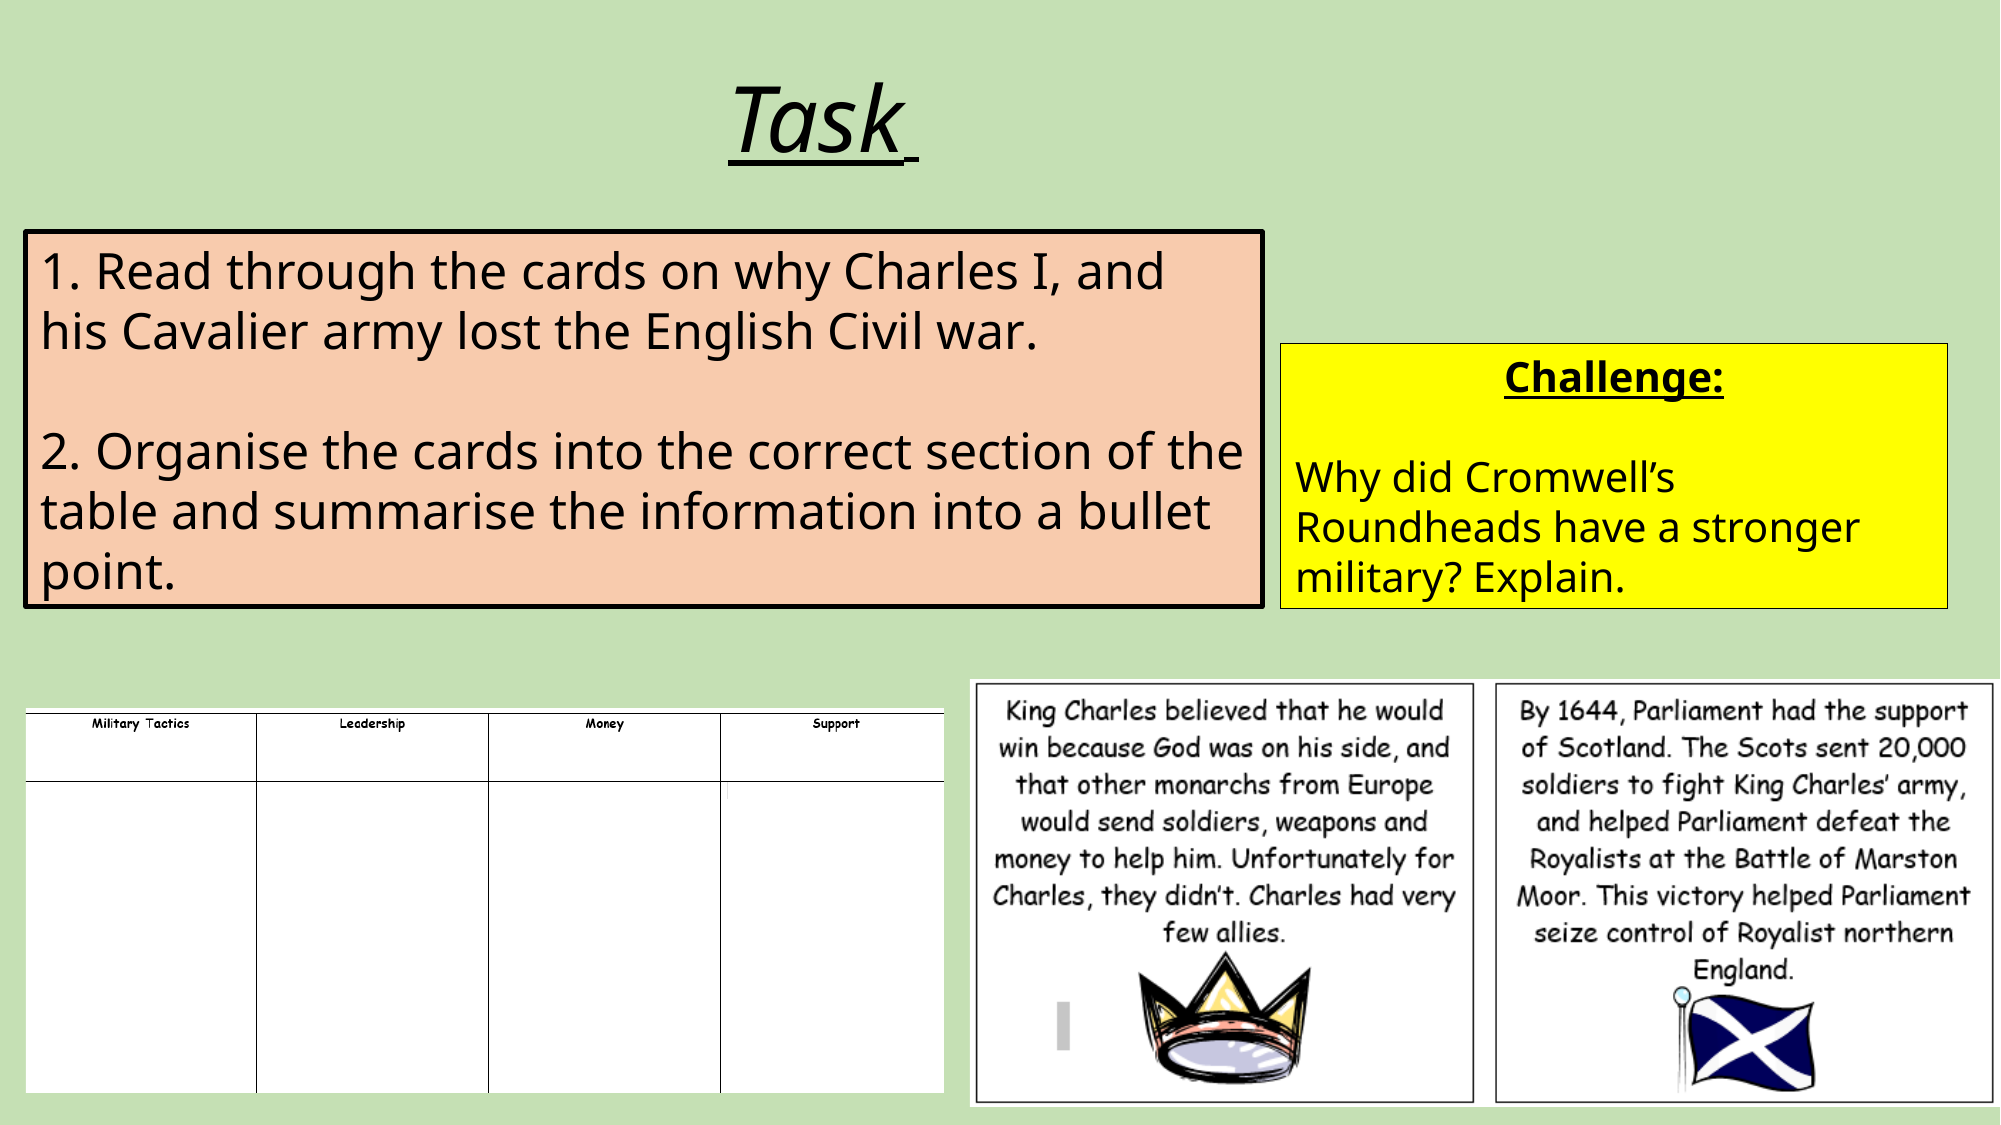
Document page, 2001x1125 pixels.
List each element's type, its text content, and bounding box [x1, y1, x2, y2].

text_box Challenge: Why did Cromwell’s Roundheads have a stronger military? Explain. [1280, 343, 1948, 609]
title Task [0, 14, 1687, 232]
picture [969, 679, 2000, 1107]
picture [25, 707, 944, 1093]
text_box 1. Read through the cards on why Charles I, and his Cavalier army lost the English Civil war. 2. Organise the cards into the correct section of the table and summarise the information into a bullet point. [25, 231, 1263, 607]
